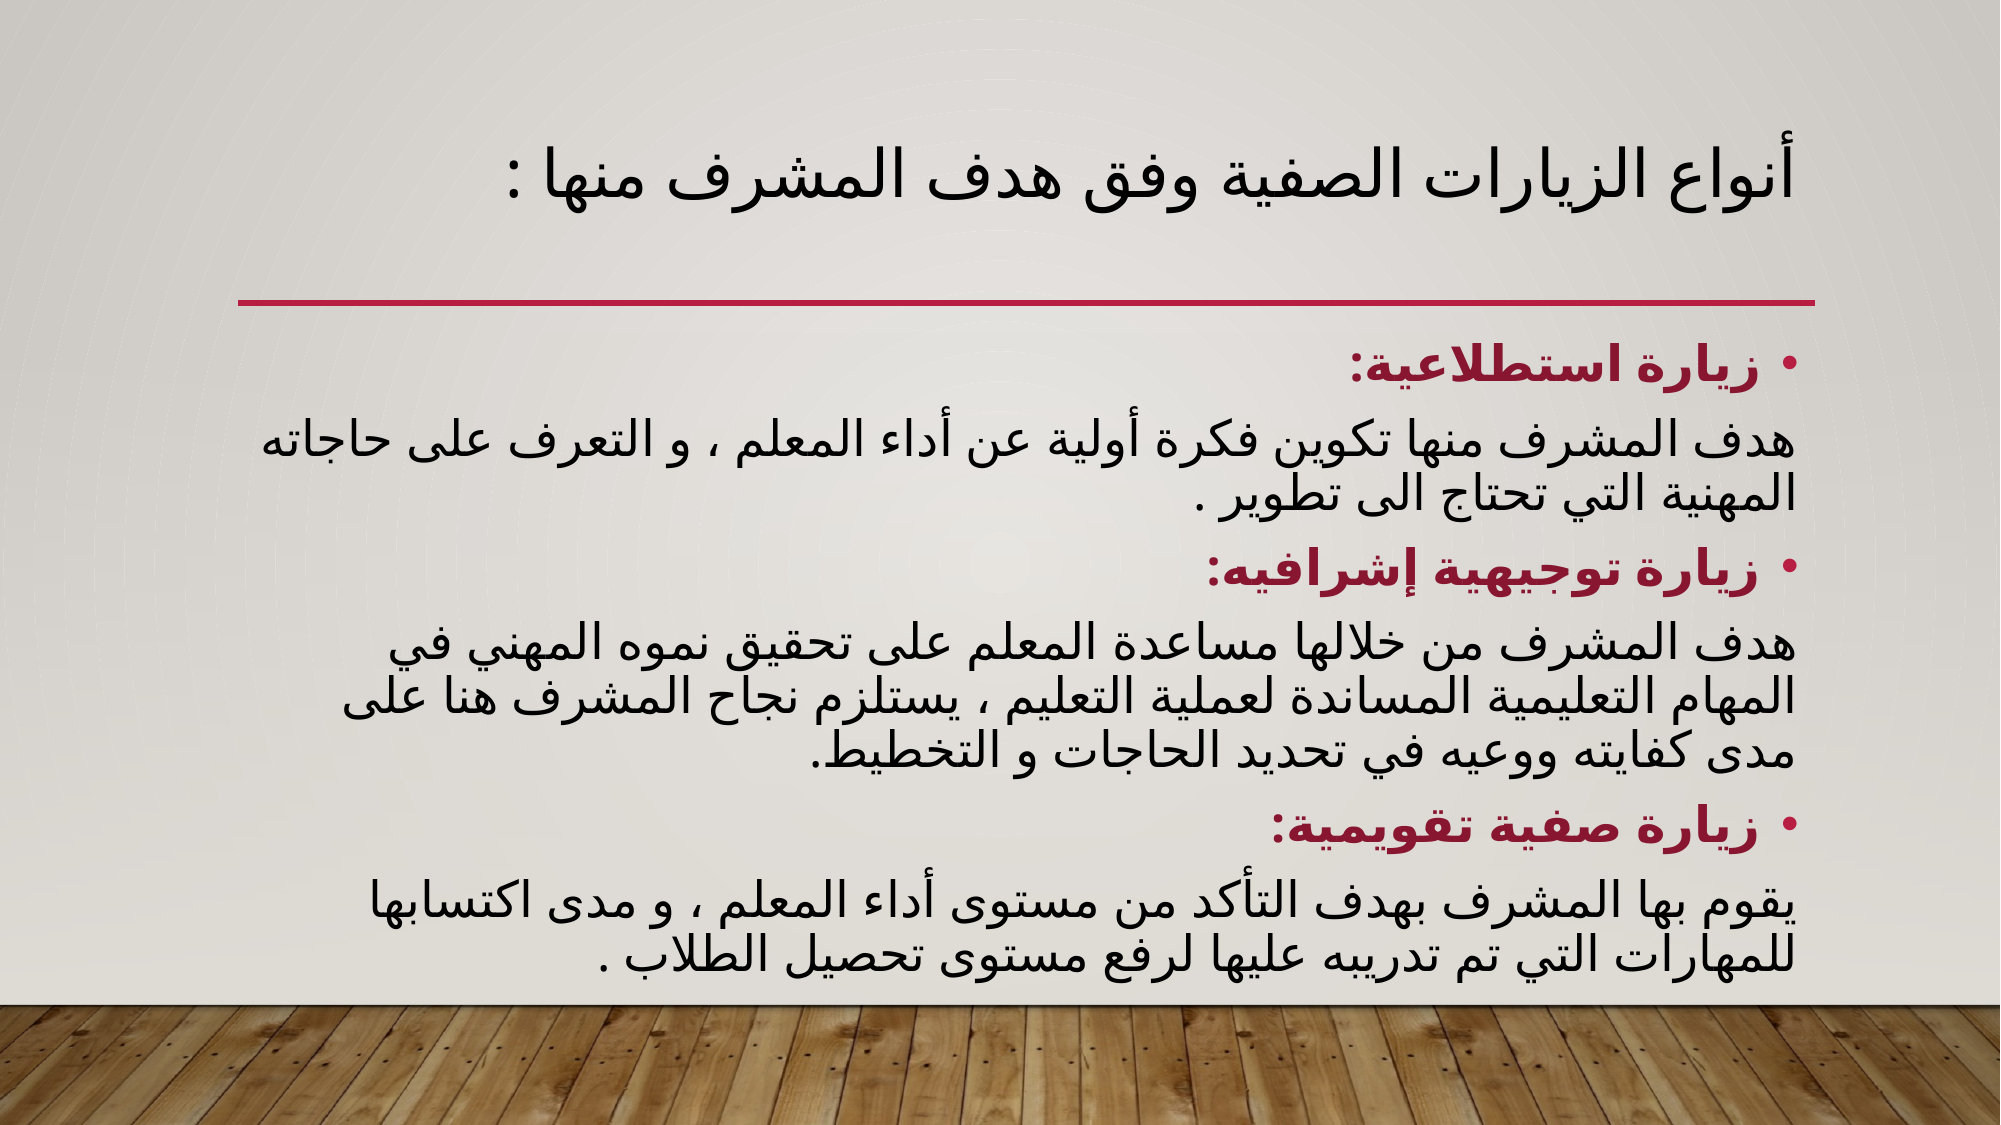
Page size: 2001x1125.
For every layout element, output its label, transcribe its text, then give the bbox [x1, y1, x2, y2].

picture [0, 1005, 2000, 1125]
list زيارة استطلاعية: هدف المشرف منها تكوين فكرة أولية عن أداء المعلم ، و التعرف على حاجاته المهنية التي تحتاج الى تطوير . زيارة توجيهية إشرافيه: هدف المشرف من خلالها مساعدة المعلم على تحقيق نموه المهني في المهام التعليمية المساندة لعملية التعليم ، يستلزم نجاح المشرف هنا على مدى كفايته ووعيه في تحديد الحاجات و التخطيط. زيارة صفية تقويمية: يقوم بها المشرف بهدف التأكد من مستوى أداء المعلم ، و مدى اكتسابها للمهارات التي تم تدريبه عليها لرفع مستوى تحصيل الطلاب . [238, 330, 1814, 897]
title أنواع الزيارات الصفية وفق هدف المشرف منها : [238, 131, 1814, 305]
